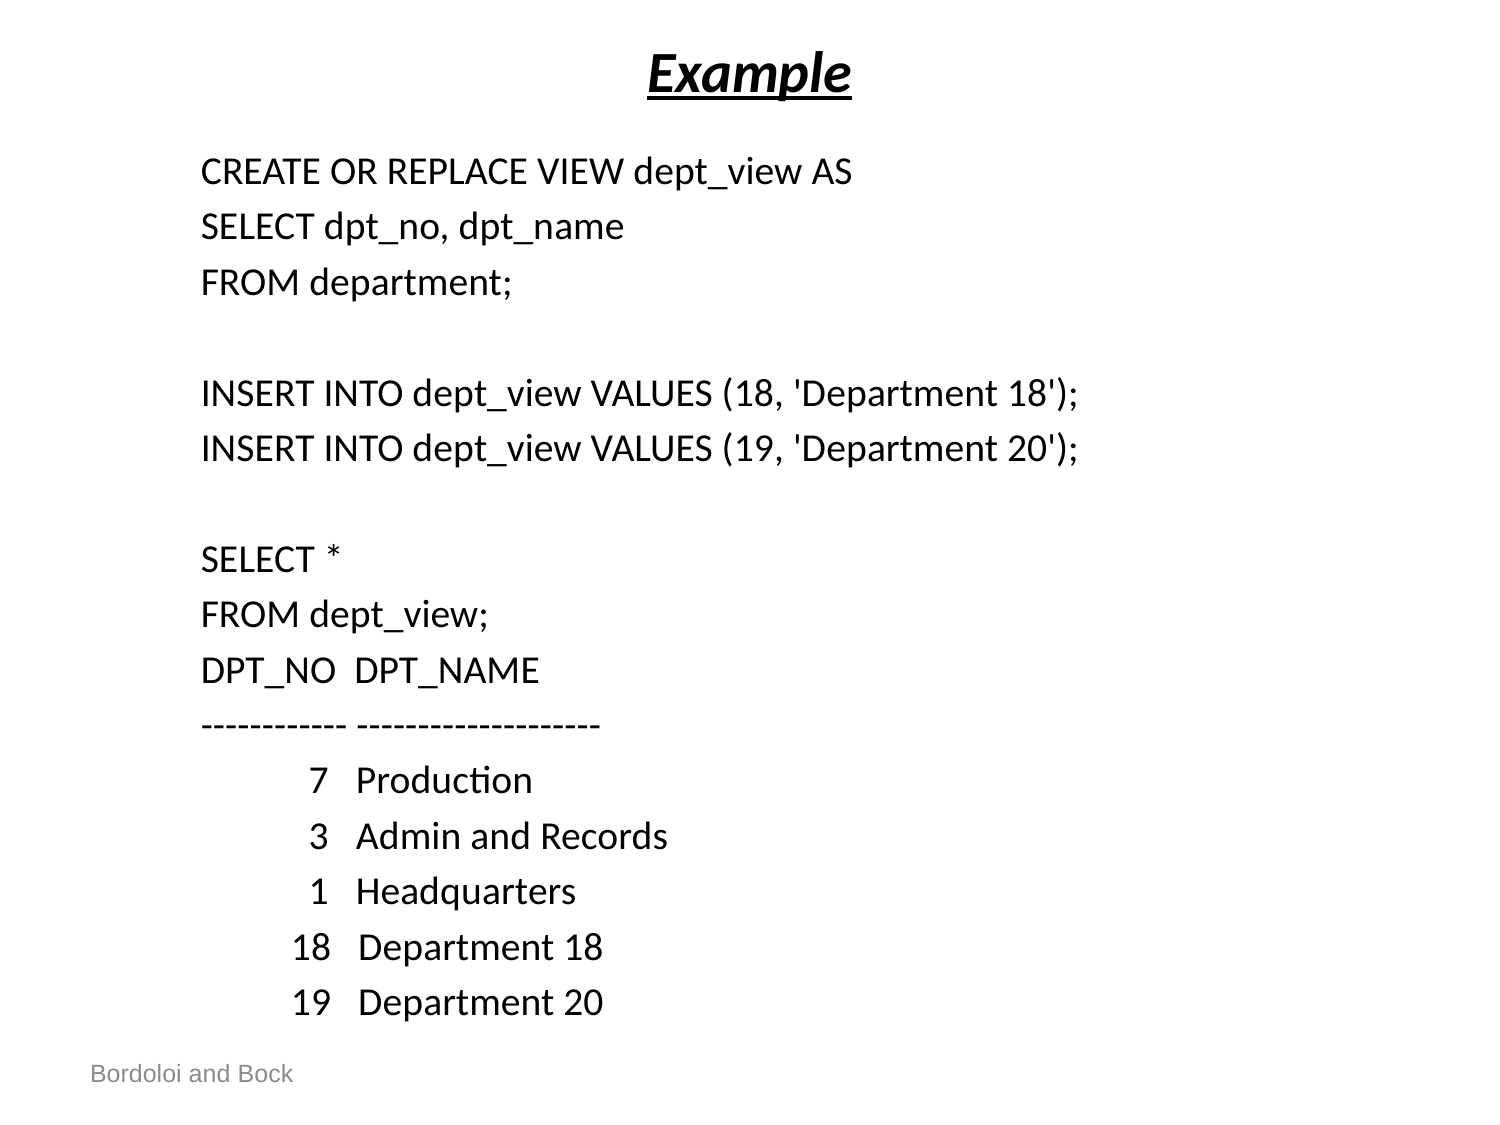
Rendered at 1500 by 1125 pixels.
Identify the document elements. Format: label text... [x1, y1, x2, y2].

list CREATE OR REPLACE VIEW dept_view AS SELECT dpt_no, dpt_name FROM department; INSERT INTO dept_view VALUES (18, 'Department 18'); INSERT INTO dept_view VALUES (19, 'Department 20'); SELECT * FROM dept_view; DPT_NO DPT_NAME ------------ -------------------- 7 Production 3 Admin and Records 1 Headquarters 18 Department 18 19 Department 20 [87, 137, 1400, 1038]
title Example [112, 0, 1388, 137]
slide_number Bordoloi and Bock [75, 1042, 425, 1103]
